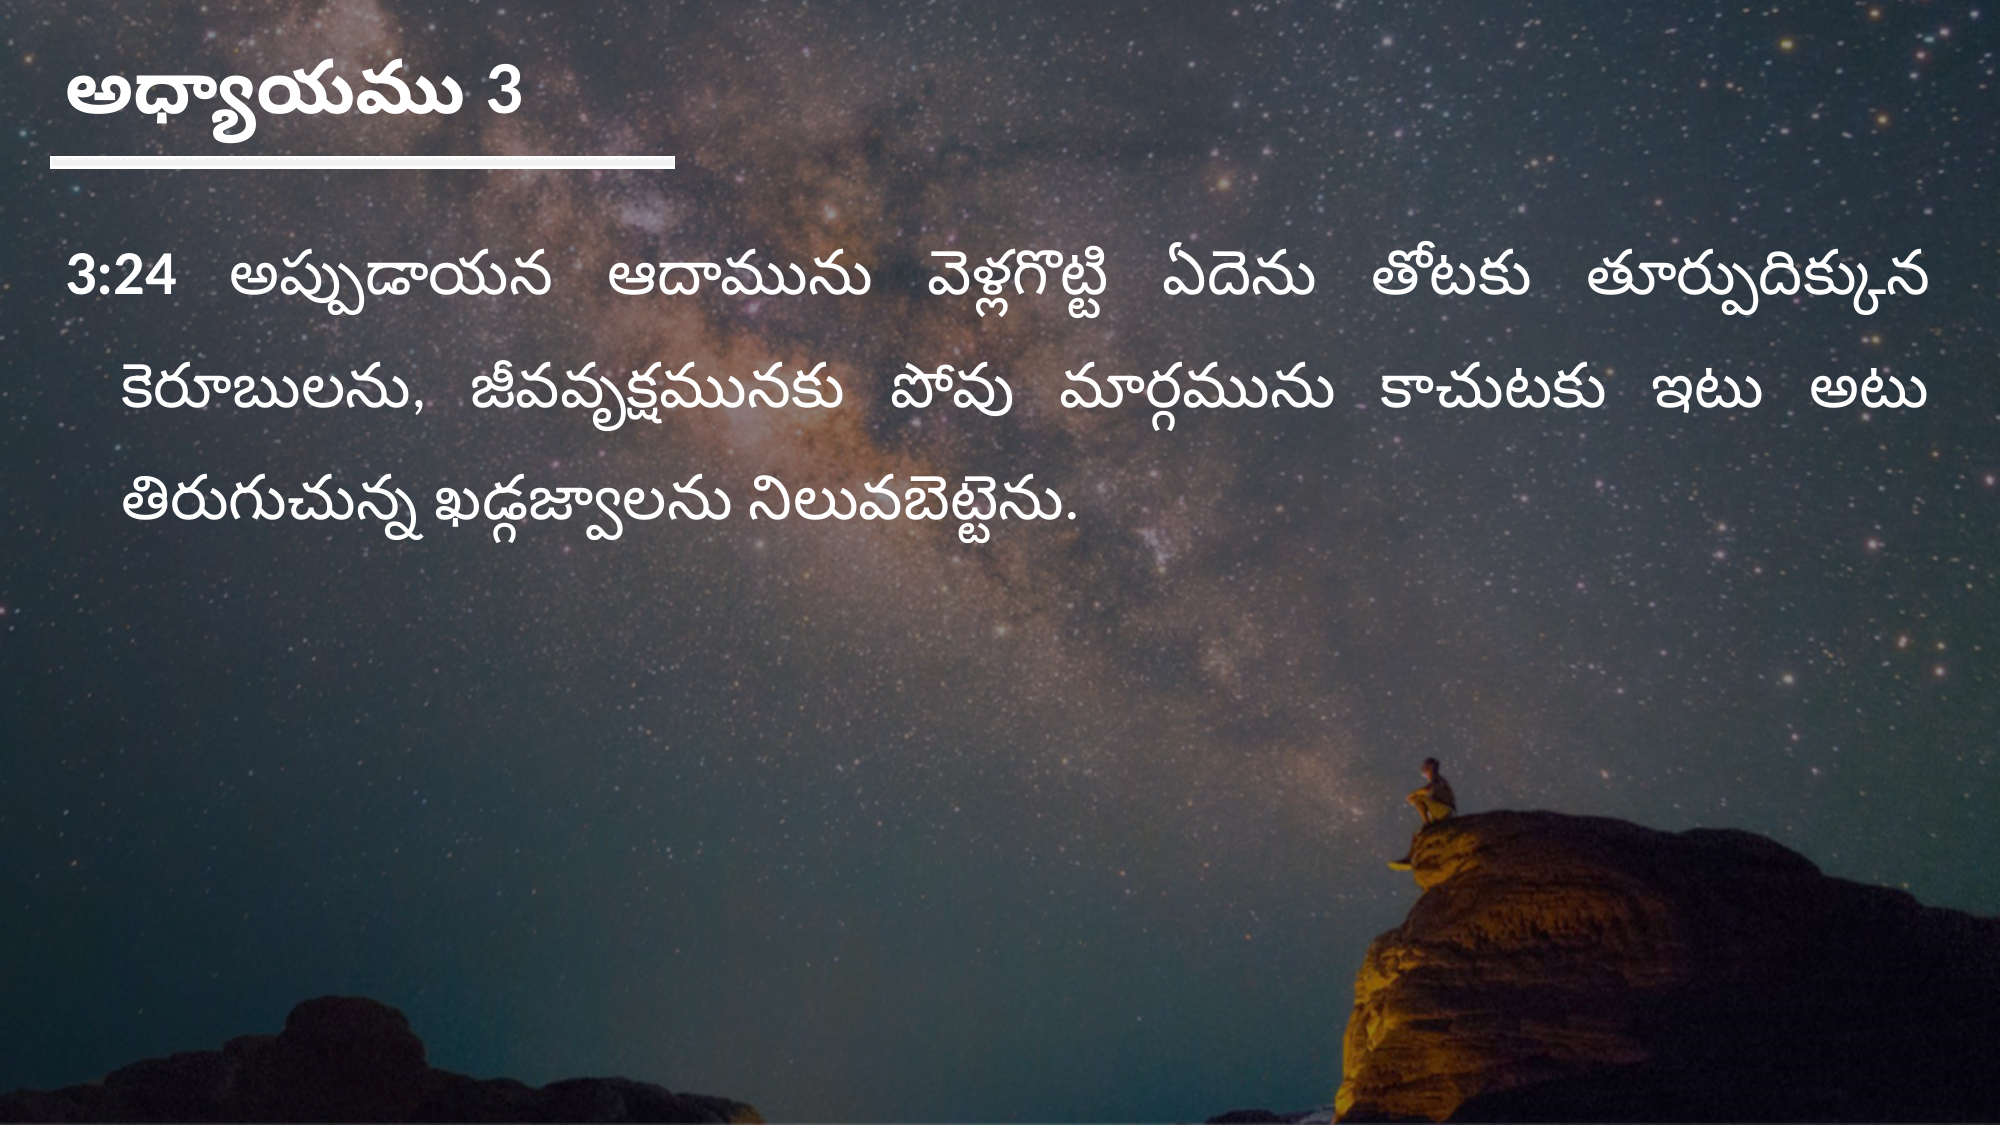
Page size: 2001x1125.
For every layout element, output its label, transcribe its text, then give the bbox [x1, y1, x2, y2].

list 3:24 అప్పుడాయన ఆదామును వెళ్లగొట్టి ఏదెను తోటకు తూర్పుదిక్కున కెరూబులను, జీవవృక్షమునకు పోవు మార్గమును కాచుటకు ఇటు అటు తిరుగుచున్న ఖడ్గజ్వాలను నిలువబెట్టెను. [50, 187, 1946, 1063]
picture [0, 0, 2000, 1125]
title అధ్యాయము 3 [50, 0, 1925, 167]
